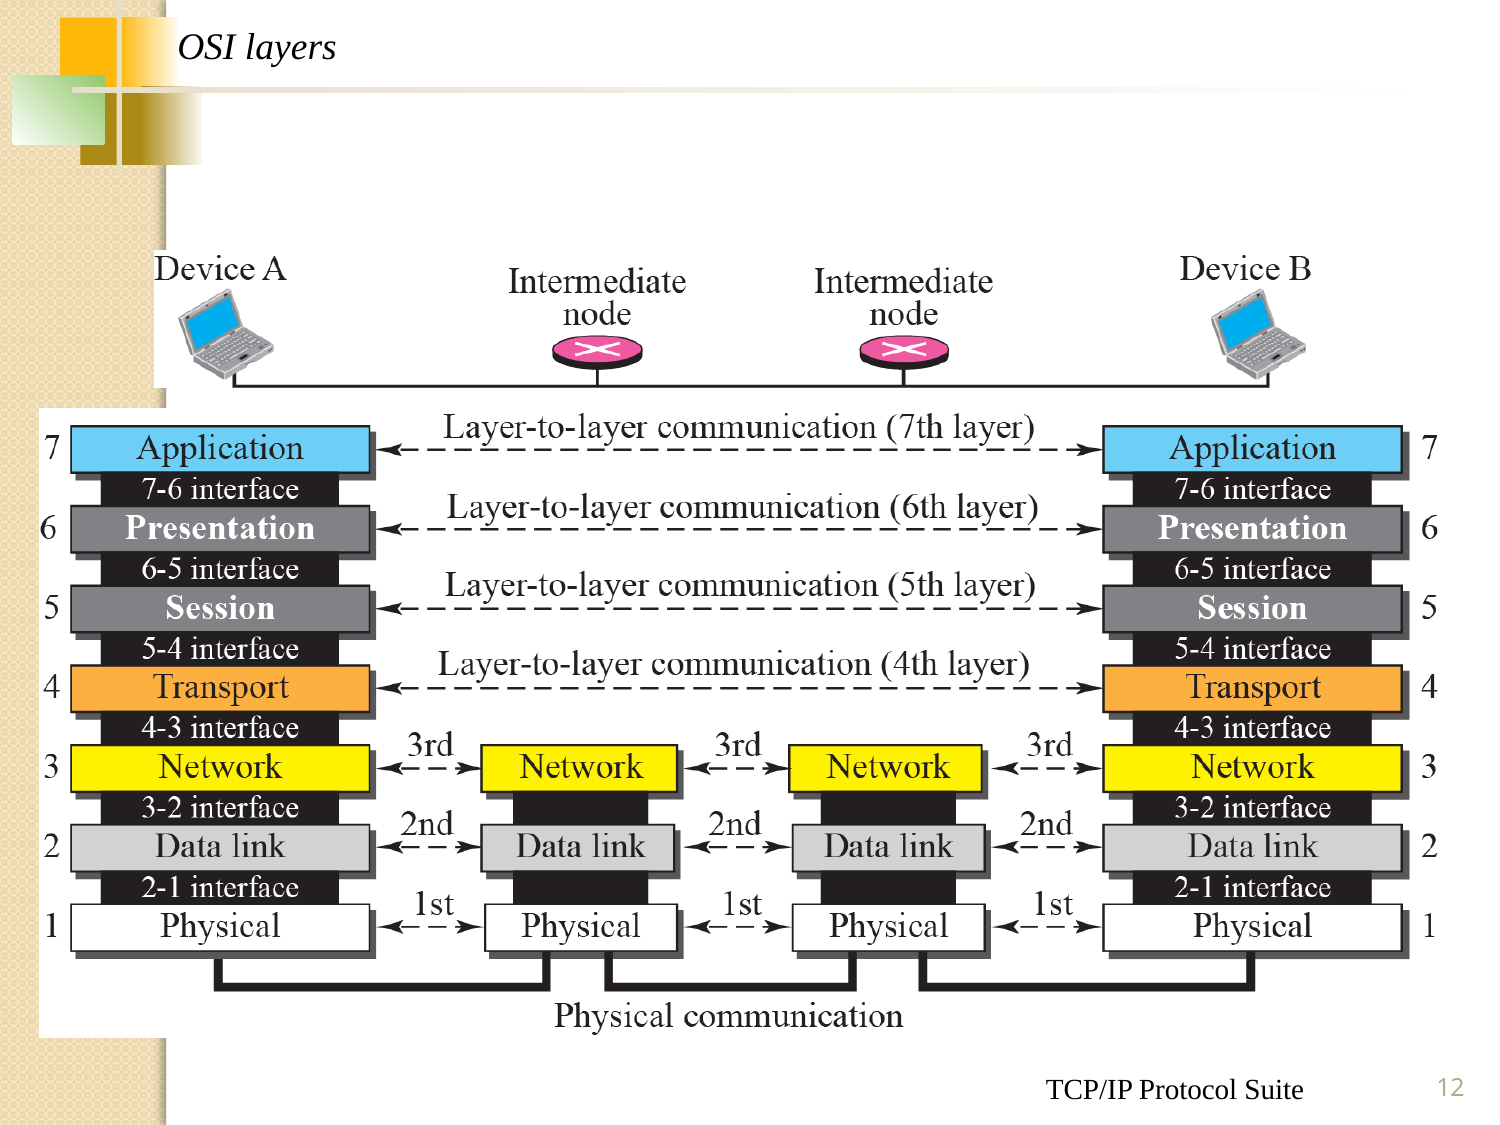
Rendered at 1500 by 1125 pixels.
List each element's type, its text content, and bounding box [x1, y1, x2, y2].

text_box [116, 0, 122, 87]
slide_number 12 [1413, 1034, 1488, 1113]
picture [154, 250, 1313, 388]
text_box [122, 17, 177, 86]
text_box OSI layers [162, 14, 1100, 75]
text_box [122, 93, 141, 165]
text_box [12, 75, 105, 145]
text_box [60, 17, 116, 86]
text_box [141, 93, 202, 165]
text_box [116, 93, 122, 173]
footer TCP/IP Protocol Suite [937, 1049, 1413, 1113]
text_box [72, 87, 1423, 93]
picture [39, 407, 1438, 1038]
text_box [80, 93, 116, 165]
